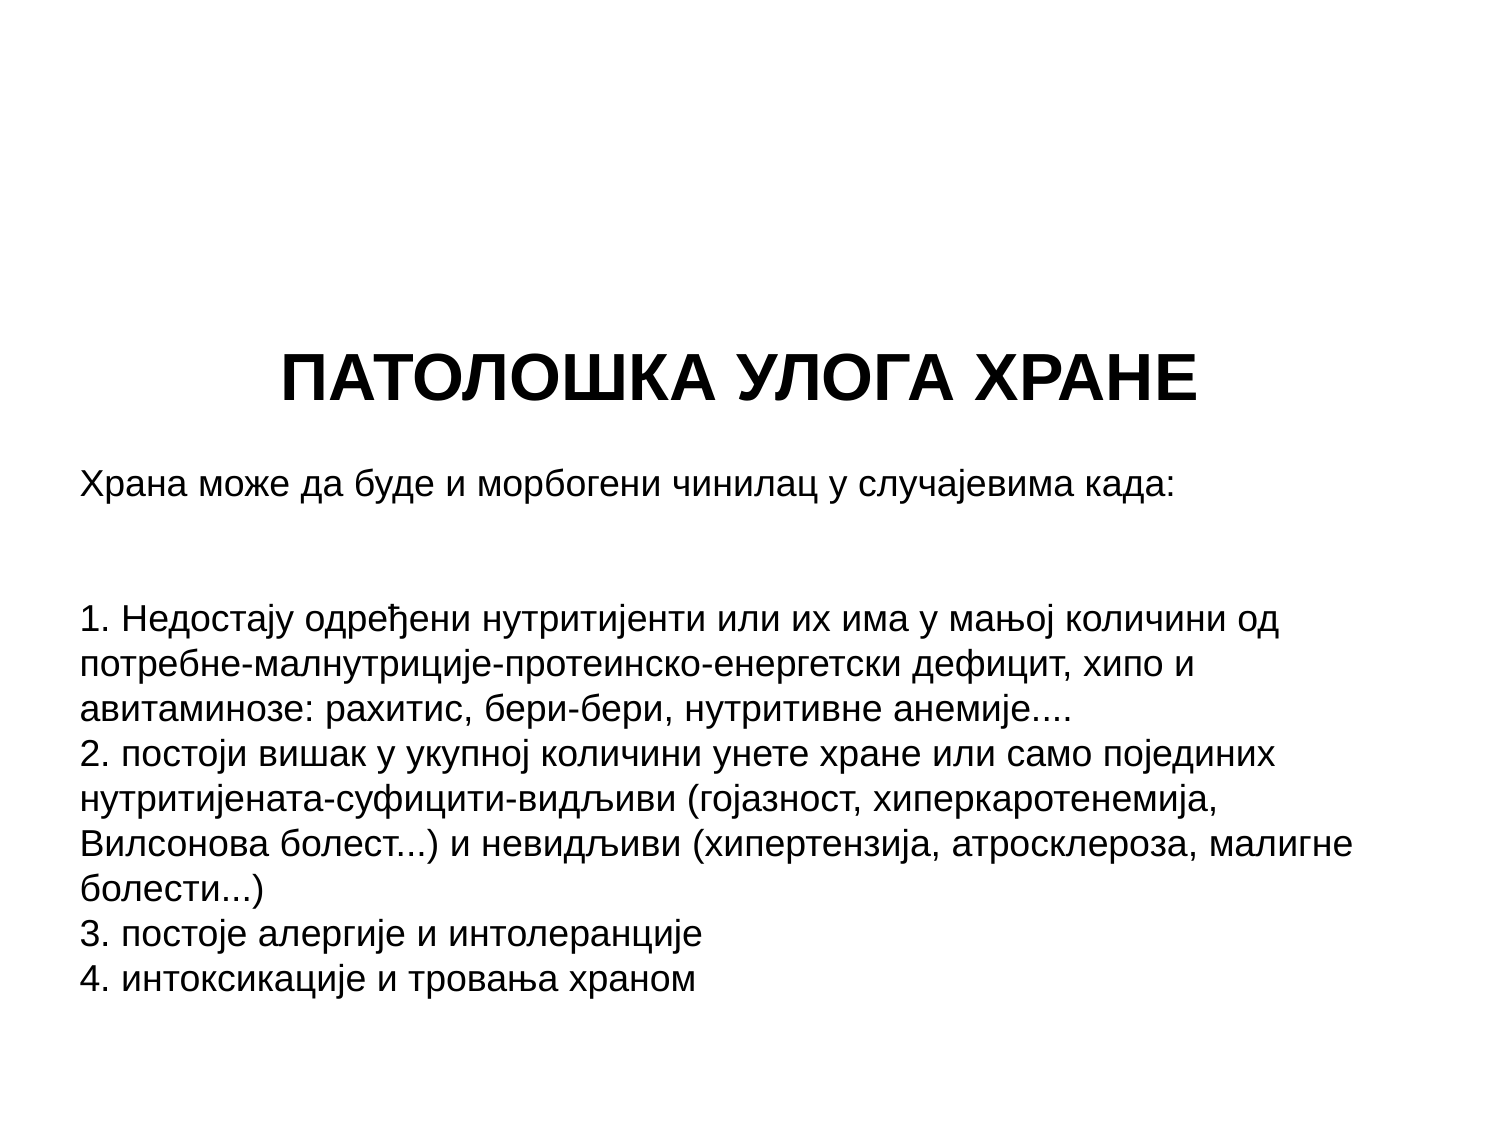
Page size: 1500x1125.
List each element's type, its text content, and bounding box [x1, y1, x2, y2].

text_box ПАТОЛОШКА УЛОГА ХРАНЕ Храна може да буде и морбогени чинилац у случајевима када: 1. Недостају одређени нутритијенти или их има у мањој количини од потребне-малнутриције-протеинско-енергетски дефицит, хипо и авитаминозе: рахитис, бери-бери, нутритивне анемије.... 2. постоји вишак у укупној количини унете хране или само појединих нутритијената-суфицити-видљиви (гојазност, хиперкаротенемија, Вилсонова болест...) и невидљиви (хипертензија, атросклероза, малигне болести...) 3. постоје алергије и интолеранције 4. интоксикације и тровања храном [64, 326, 1415, 1006]
